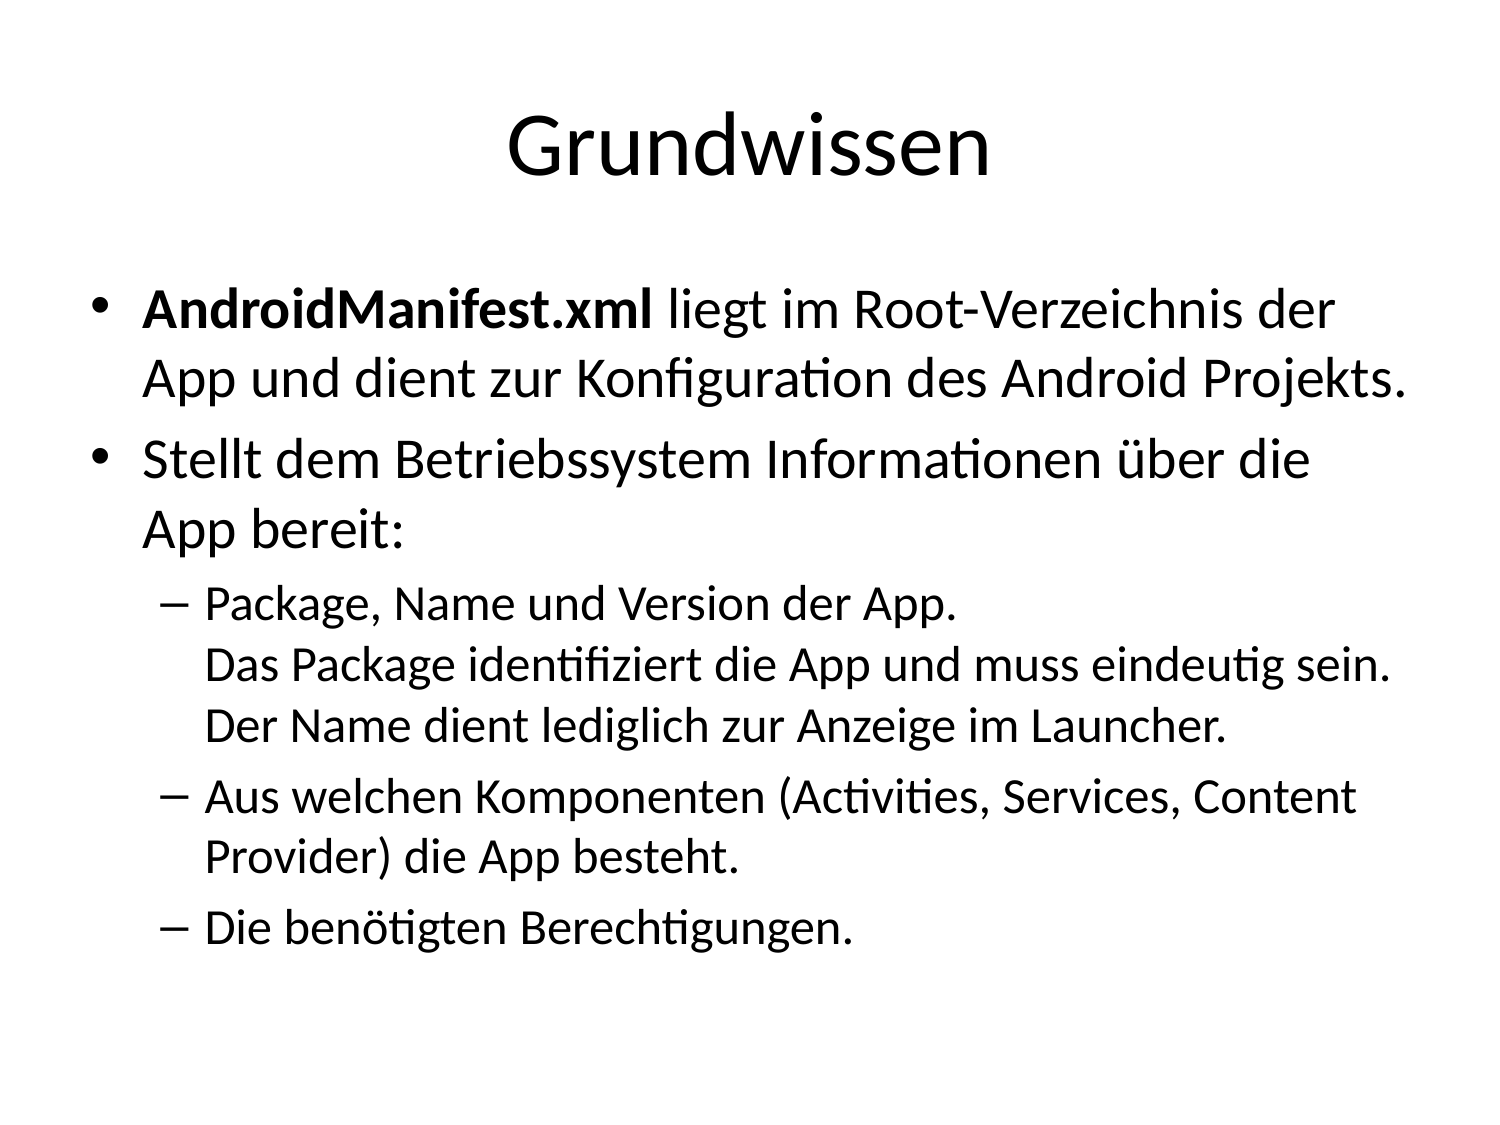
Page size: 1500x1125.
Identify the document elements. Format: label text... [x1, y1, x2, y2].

title Grundwissen [75, 45, 1425, 233]
list AndroidManifest.xml liegt im Root-Verzeichnis der App und dient zur Konfiguration des Android Projekts. Stellt dem Betriebssystem Informationen über die App bereit: Package, Name und Version der App. Das Package identifiziert die App und muss eindeutig sein. Der Name dient lediglich zur Anzeige im Launcher. Aus welchen Komponenten (Activities, Services, Content Provider) die App besteht. Die benötigten Berechtigungen. [75, 262, 1425, 1005]
